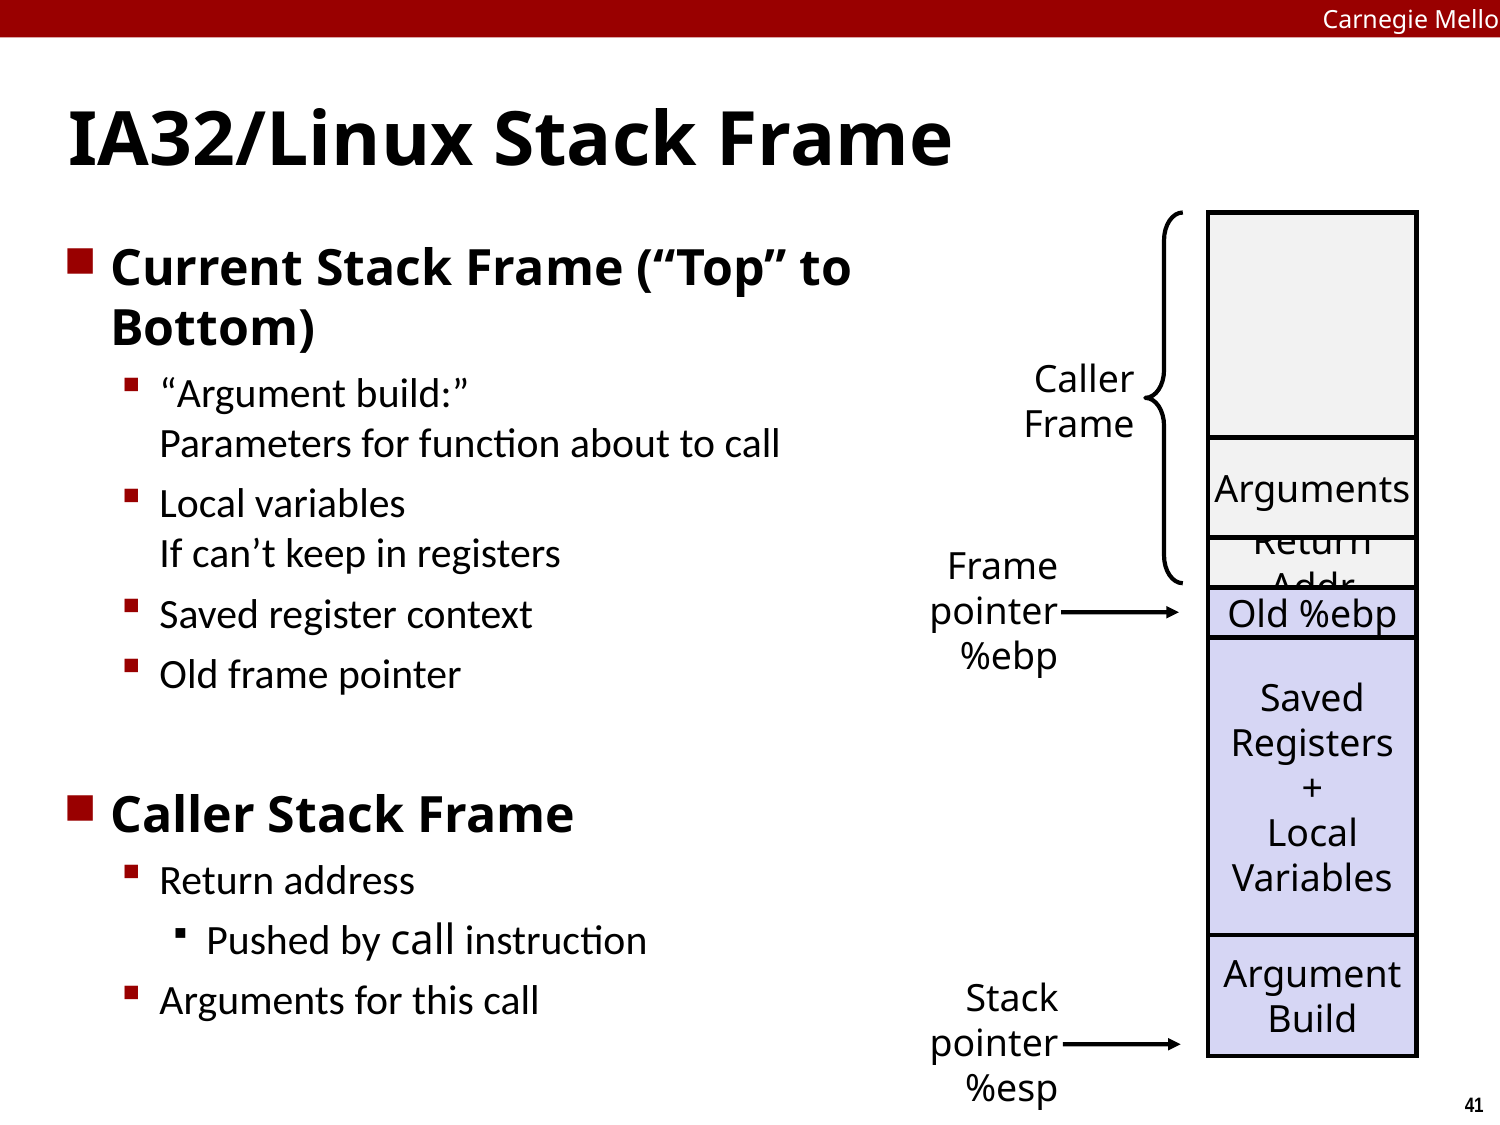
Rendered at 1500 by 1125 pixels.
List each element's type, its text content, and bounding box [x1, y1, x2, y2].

text_box Arguments [1208, 437, 1417, 538]
text_box [1145, 212, 1183, 584]
text_box Argument Build [1208, 934, 1417, 1056]
text_box Stack pointer %esp [821, 967, 1065, 1068]
text_box Frame pointer %ebp [808, 536, 1065, 637]
text_box [1065, 606, 1179, 619]
list Current Stack Frame (“Top” to Bottom) “Argument build:” Parameters for function about to call Local variables If can’t keep in registers Saved register context Old frame pointer Caller Stack Frame Return address Pushed by call instruction Arguments for this call [62, 228, 944, 1122]
text_box Caller Frame [1016, 348, 1141, 452]
text_box [1065, 1038, 1181, 1051]
text_box Old %ebp [1208, 587, 1417, 638]
text_box [0, 0, 1500, 38]
title IA32/Linux Stack Frame [62, 41, 1438, 230]
text_box Saved Registers + Local Variables [1208, 638, 1417, 934]
text_box [1208, 212, 1417, 437]
text_box Return Addr [1208, 538, 1417, 587]
text_box Carnegie Mellon [1322, 3, 1500, 33]
